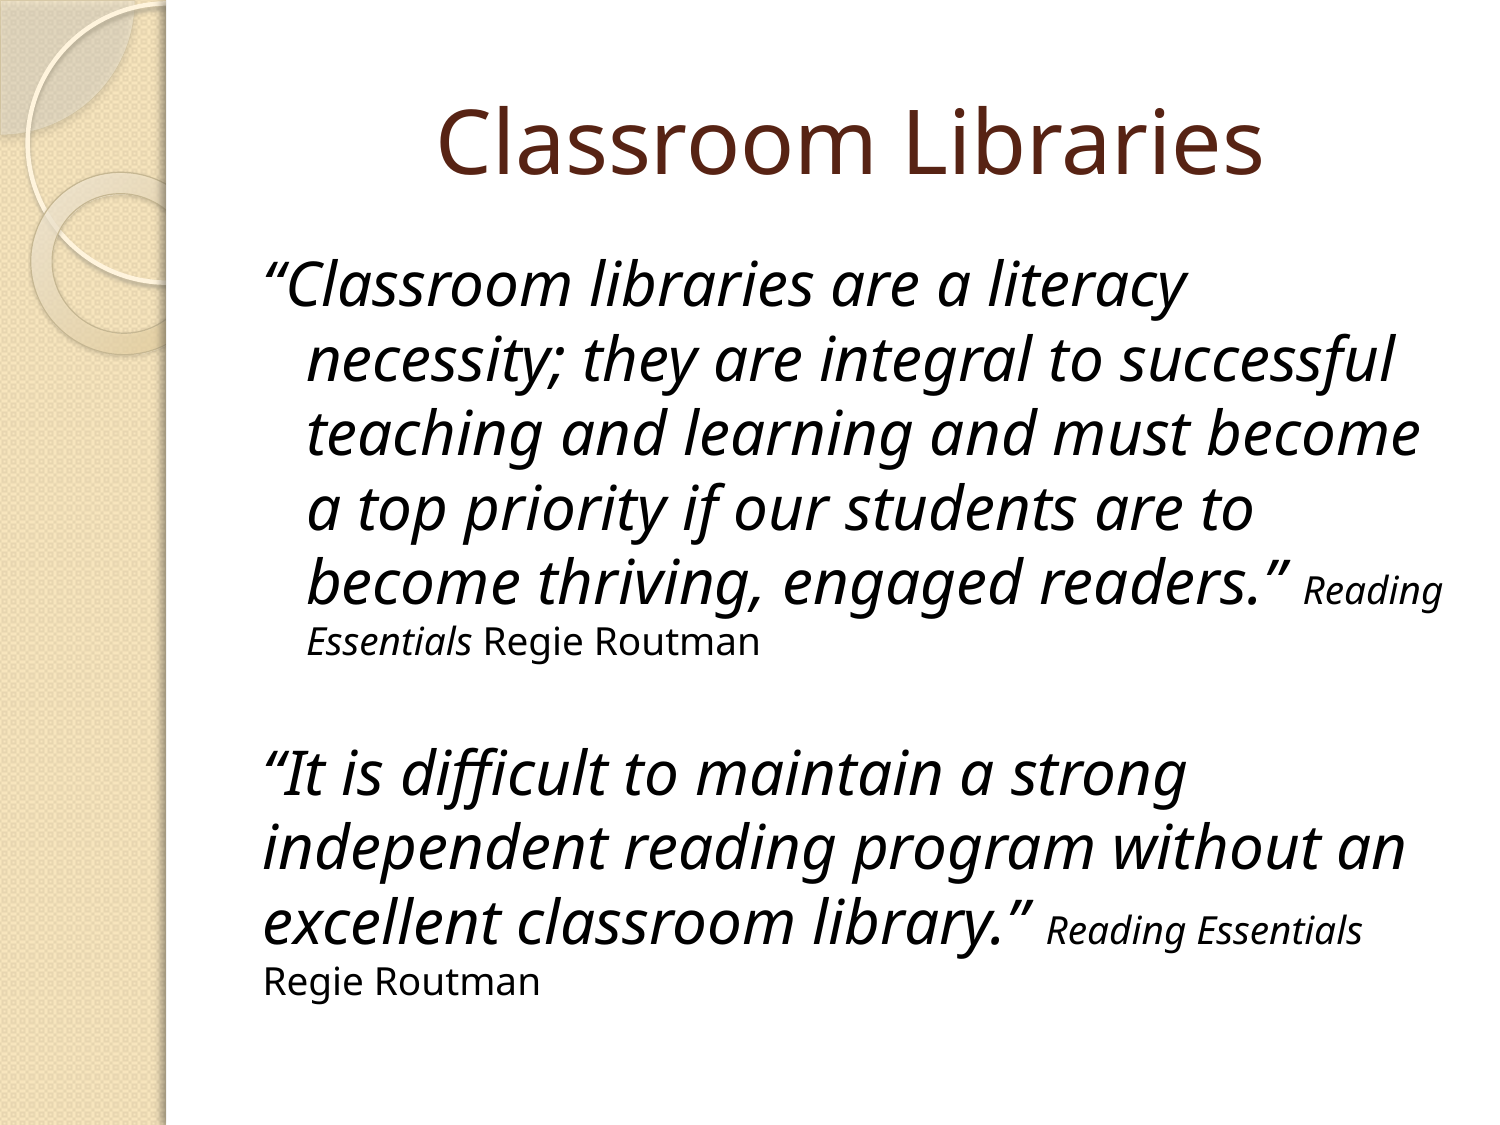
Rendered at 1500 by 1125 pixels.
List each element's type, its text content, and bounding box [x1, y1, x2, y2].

list “Classroom libraries are a literacy necessity; they are integral to successful teaching and learning and must become a top priority if our students are to become thriving, engaged readers.” Reading Essentials Regie Routman “It is difficult to maintain a strong independent reading program without an excellent classroom library.” Reading Essentials Regie Routman [235, 237, 1466, 1025]
title Classroom Libraries [235, 45, 1466, 233]
